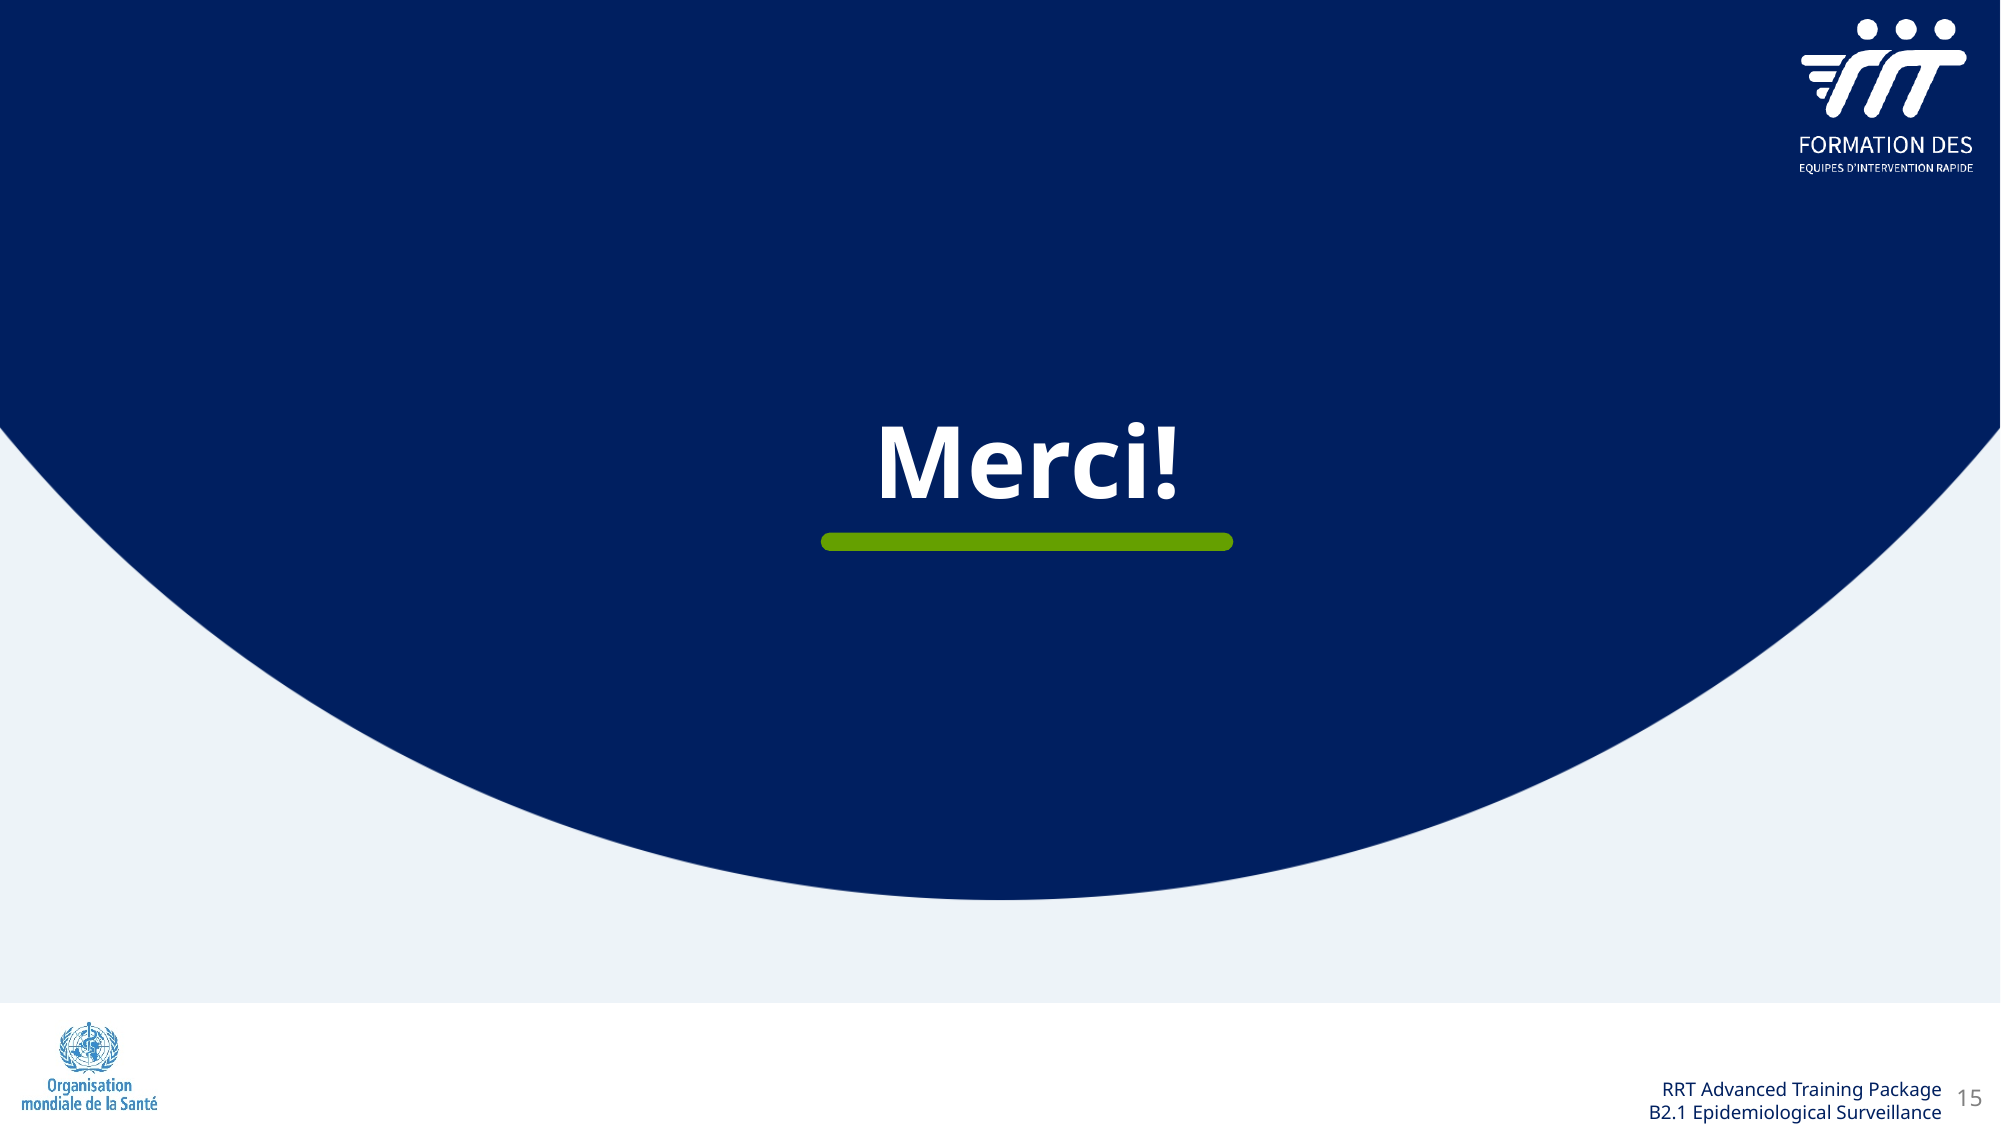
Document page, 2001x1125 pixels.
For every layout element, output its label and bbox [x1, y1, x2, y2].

picture [20, 1020, 158, 1111]
picture [0, 0, 2001, 1003]
